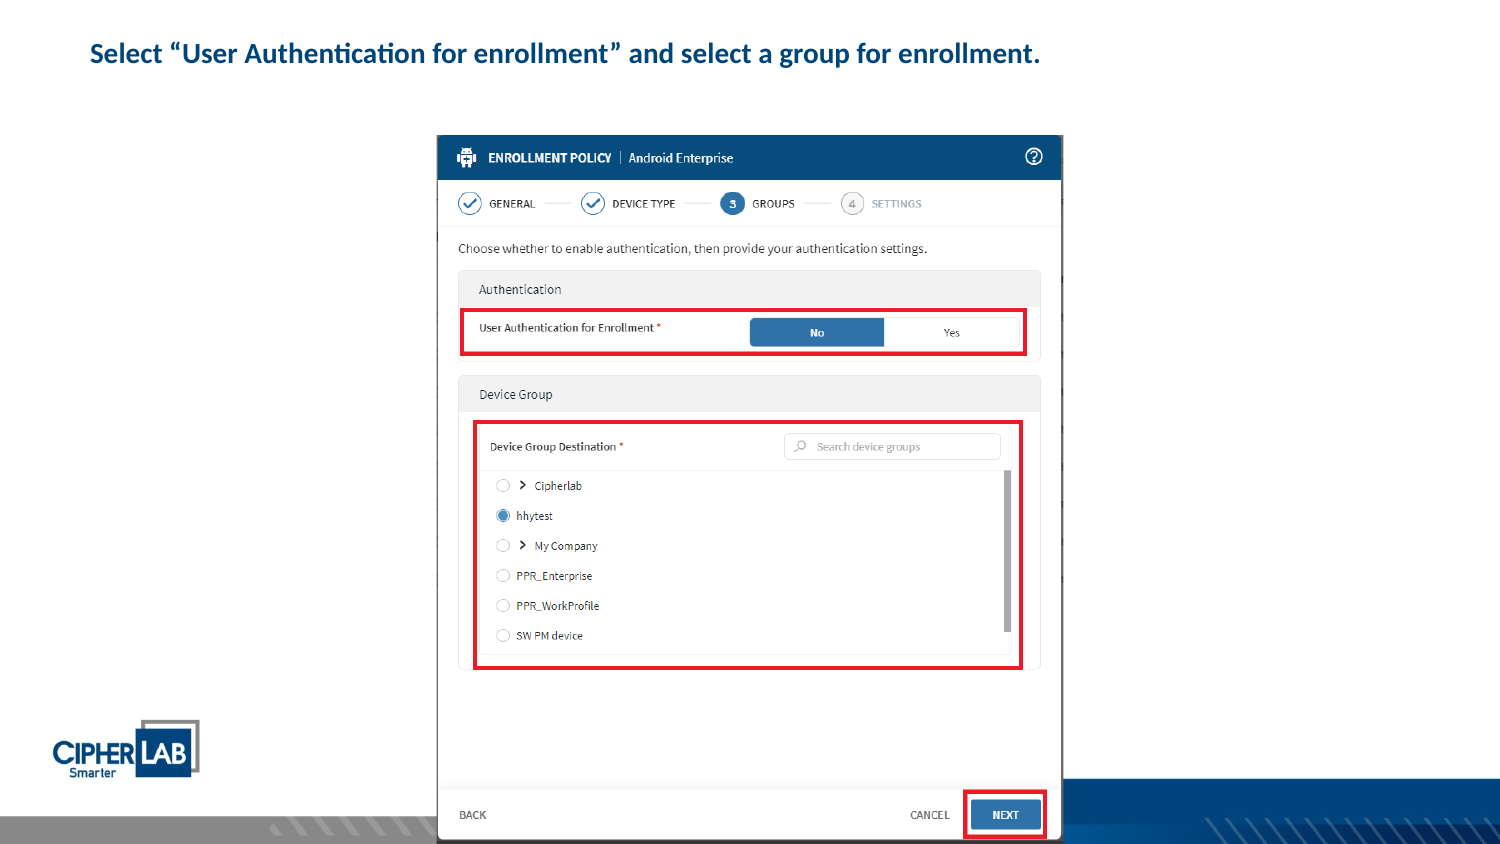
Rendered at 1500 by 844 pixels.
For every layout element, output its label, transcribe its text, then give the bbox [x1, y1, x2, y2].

picture [0, 0, 1500, 844]
title Select “User Authentication for enrollment” and select a group for enrollment. [75, 33, 1447, 175]
